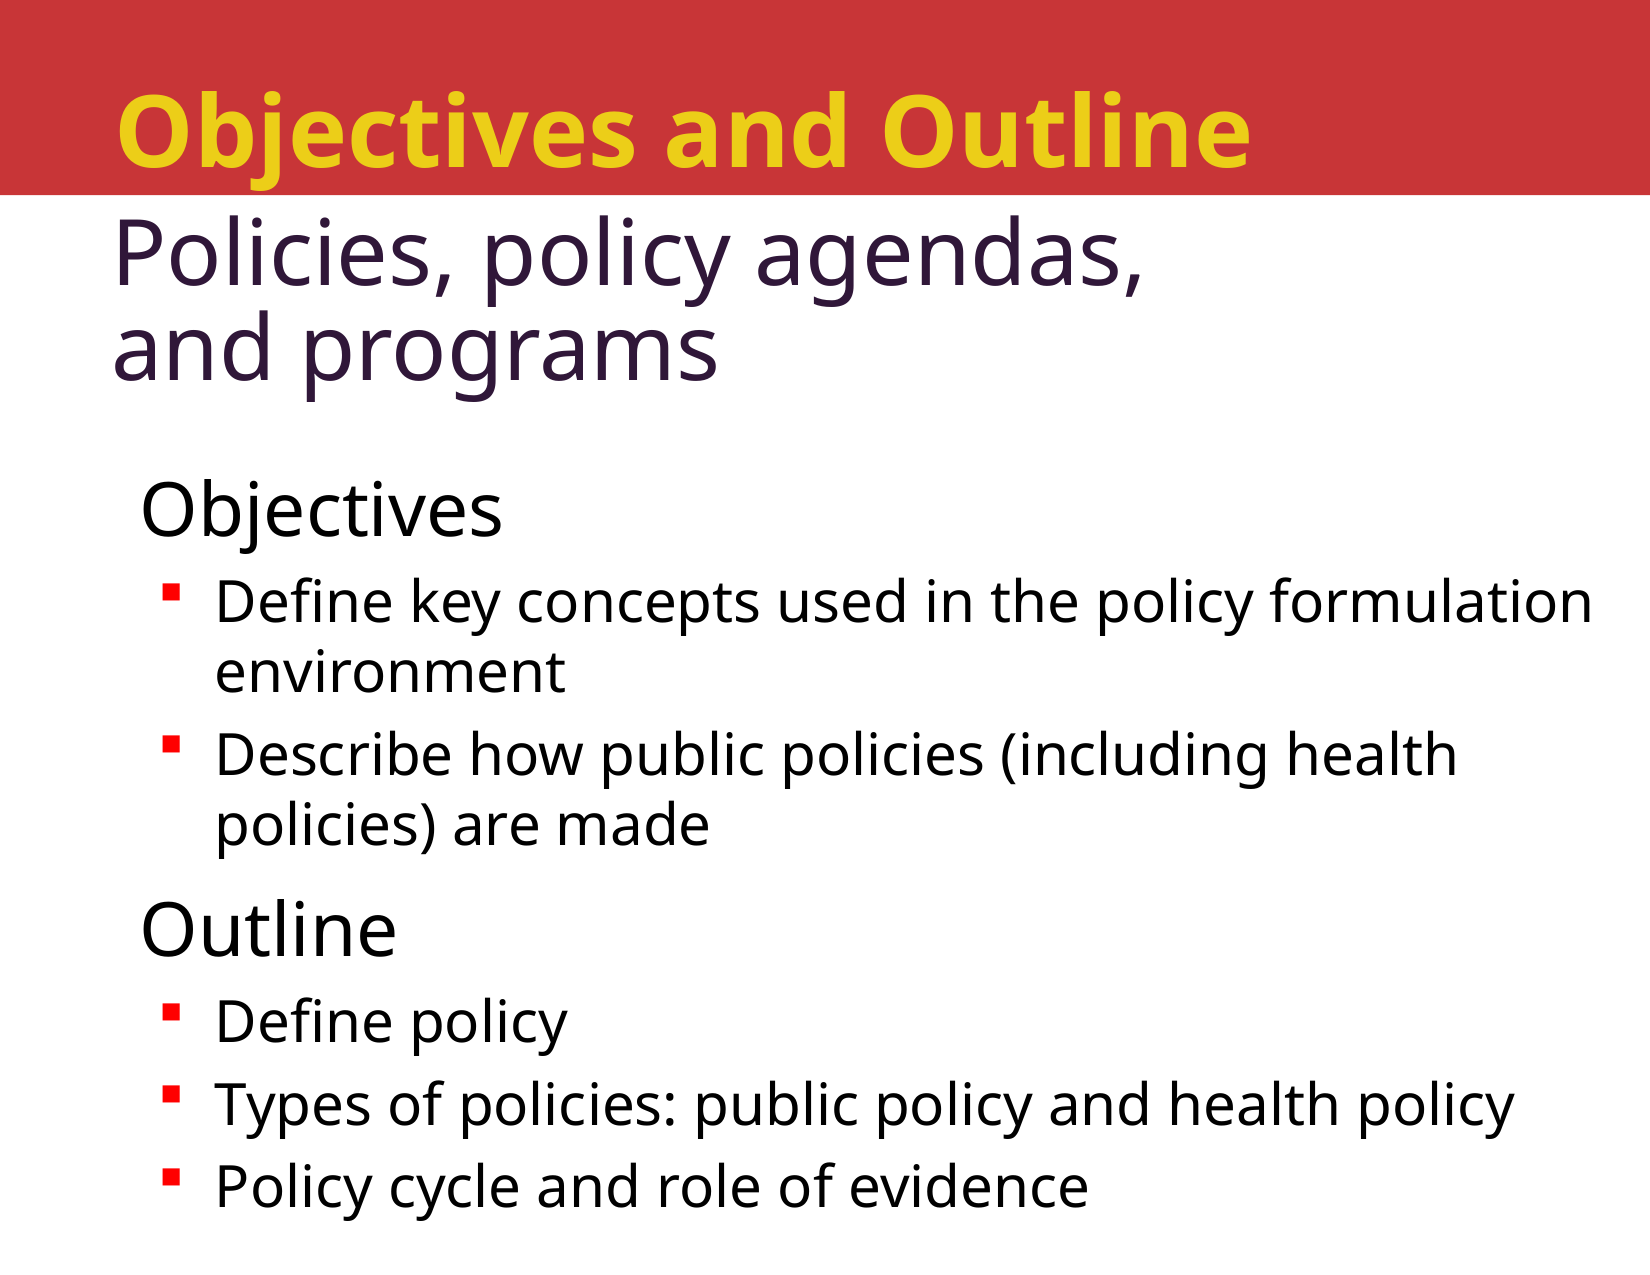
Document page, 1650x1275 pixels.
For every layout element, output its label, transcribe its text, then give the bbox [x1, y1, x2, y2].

title Objectives and Outline [100, 60, 1524, 200]
list Policies, policy agendas, and programs [96, 200, 1646, 455]
text_box Objectives Define key concepts used in the policy formulation environment Describe how public policies (including health policies) are made Outline Define policy Types of policies: public policy and health policy Policy cycle and role of evidence [124, 454, 1641, 880]
